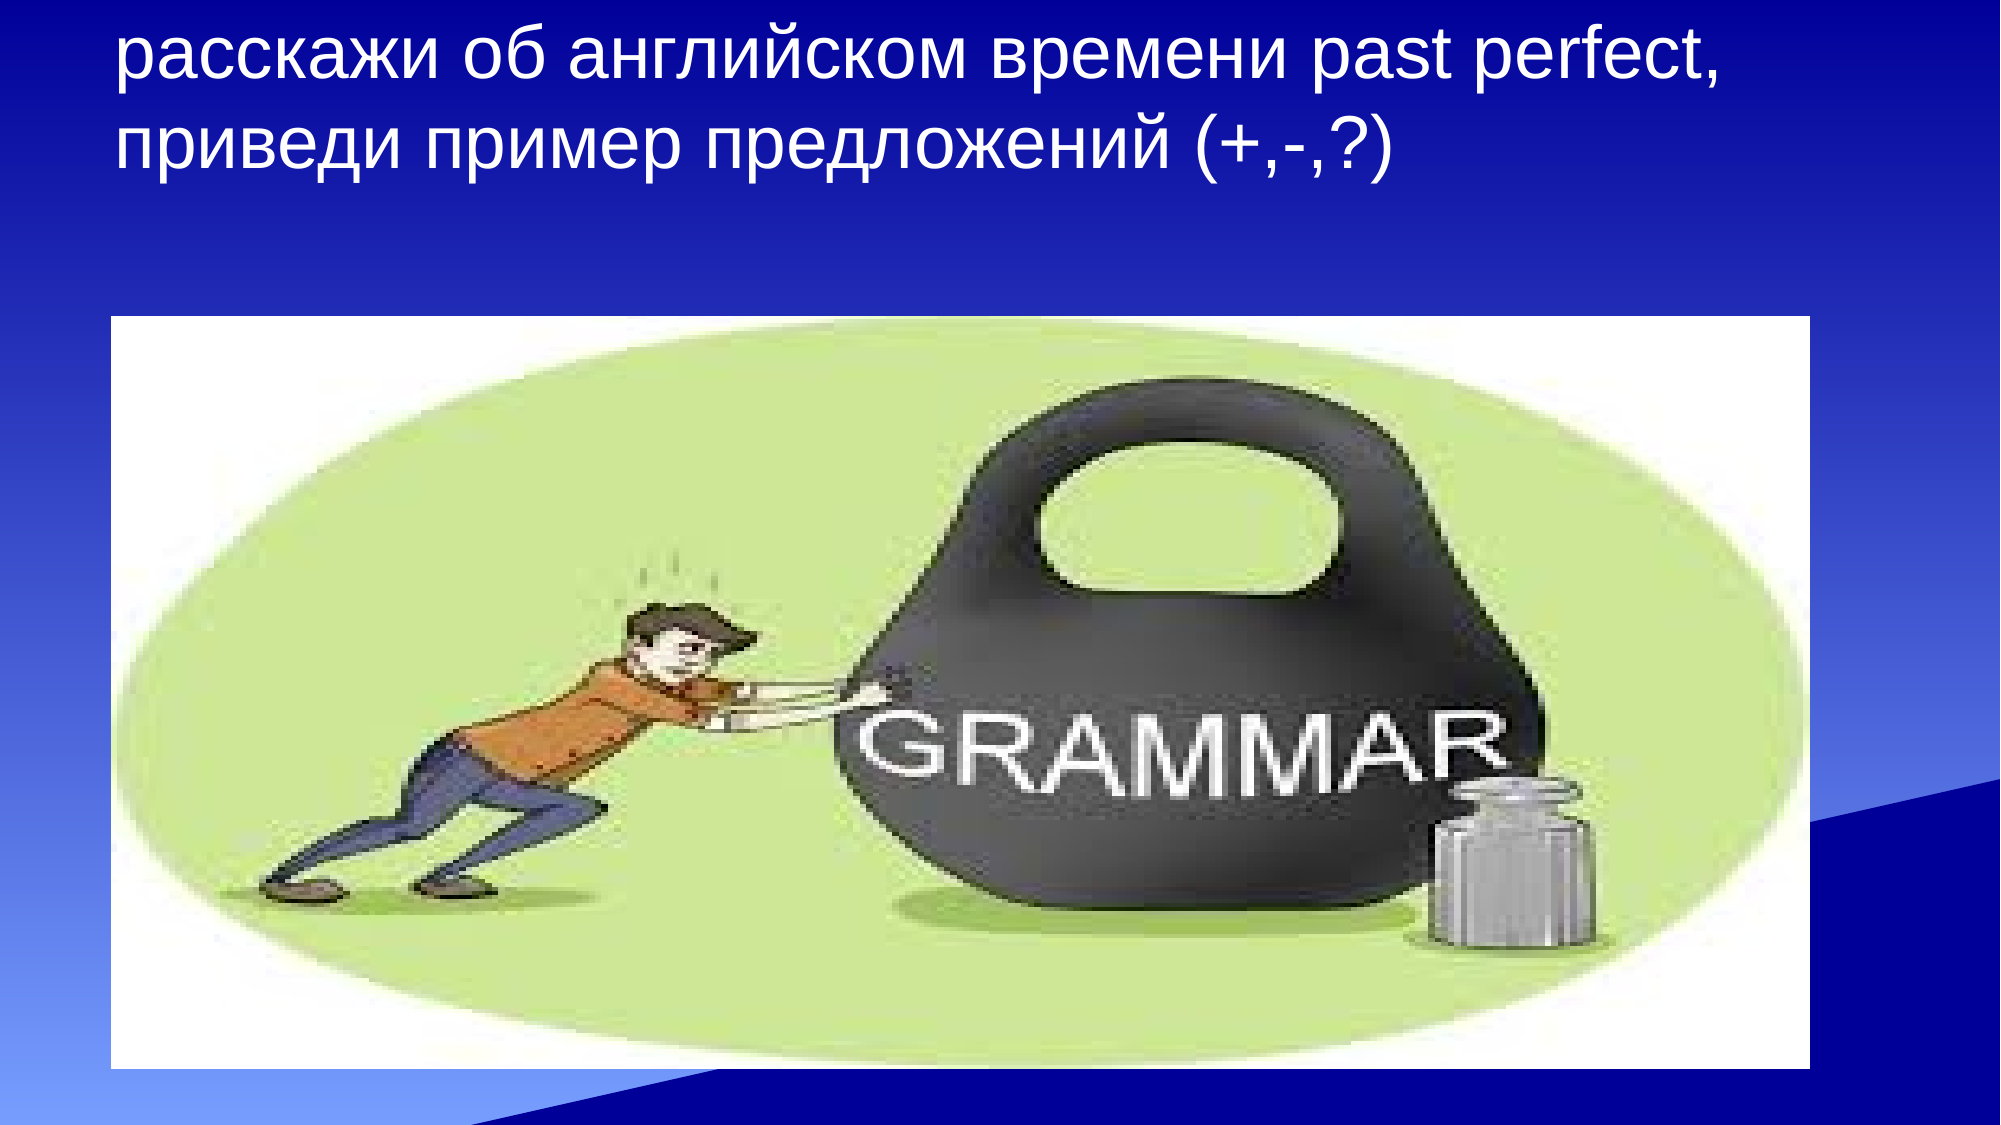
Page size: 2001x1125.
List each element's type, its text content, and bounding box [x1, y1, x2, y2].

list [111, 316, 1810, 1069]
title расскажи об английском времени past perfect, приведи пример предложений (+,-,?) [99, 44, 1901, 233]
